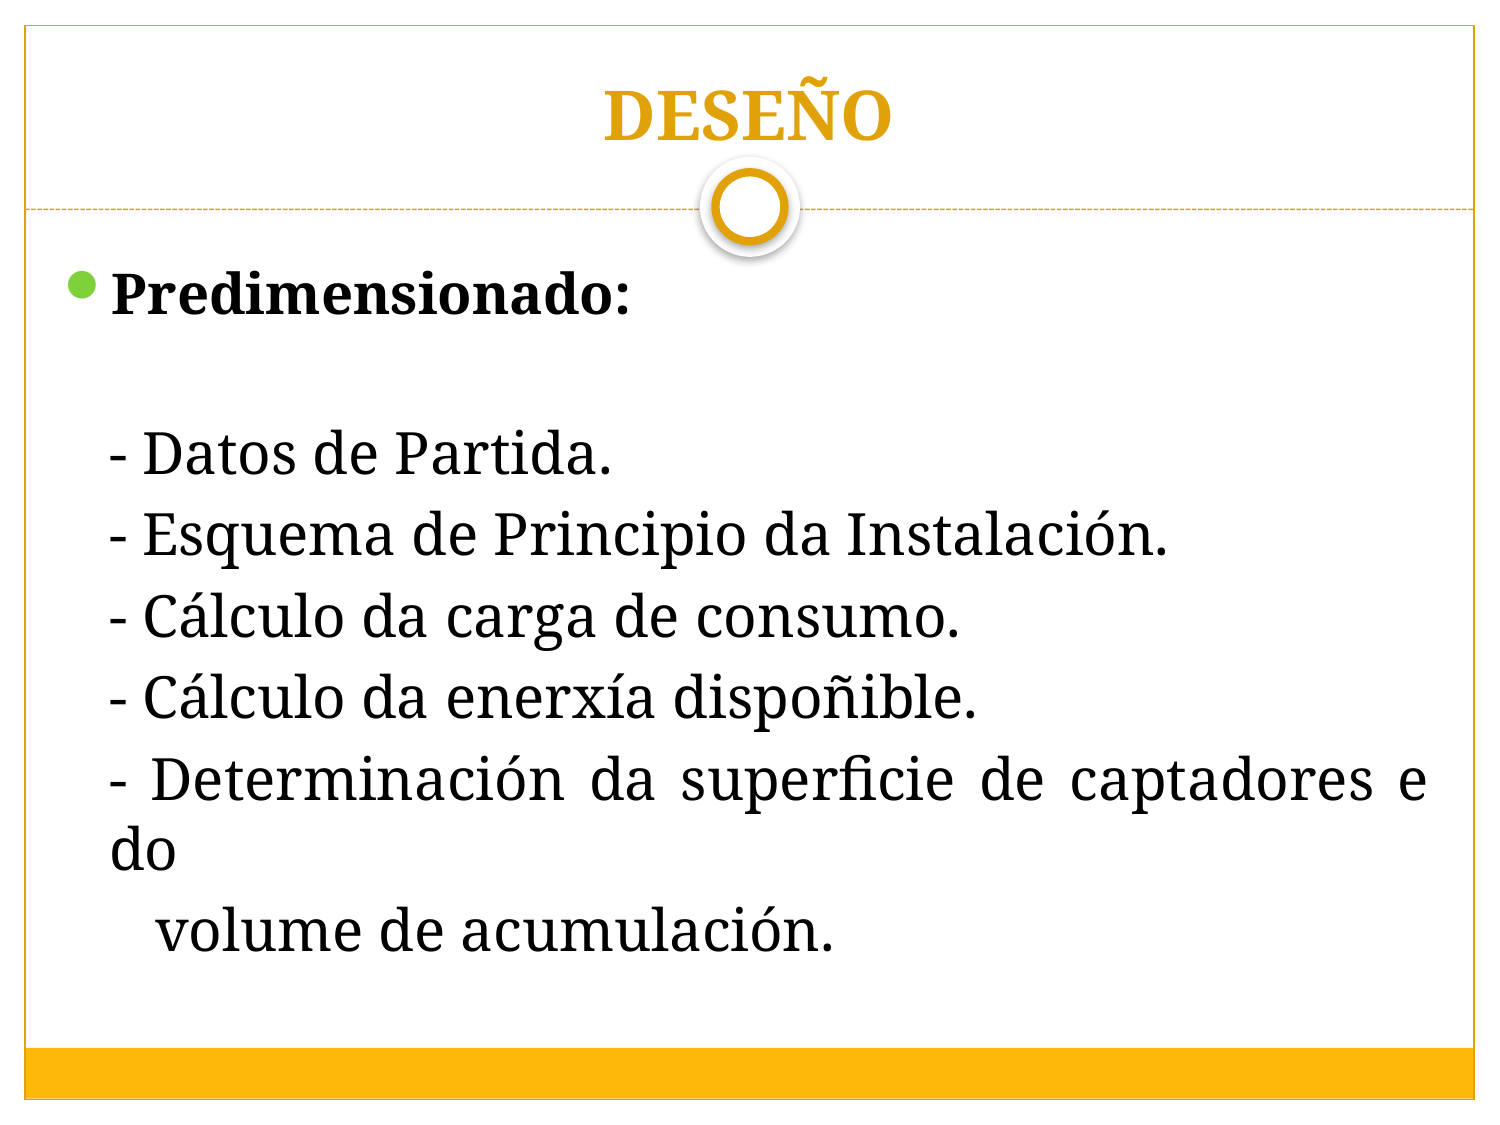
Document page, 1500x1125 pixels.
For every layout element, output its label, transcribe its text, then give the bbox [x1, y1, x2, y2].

list Predimensionado: - Datos de Partida. - Esquema de Principio da Instalación. - Cálculo da carga de consumo. - Cálculo da enerxía dispoñible. - Determinación da superficie de captadores e do volume de acumulación. [49, 250, 1445, 1001]
title DESEÑO [49, 37, 1450, 162]
